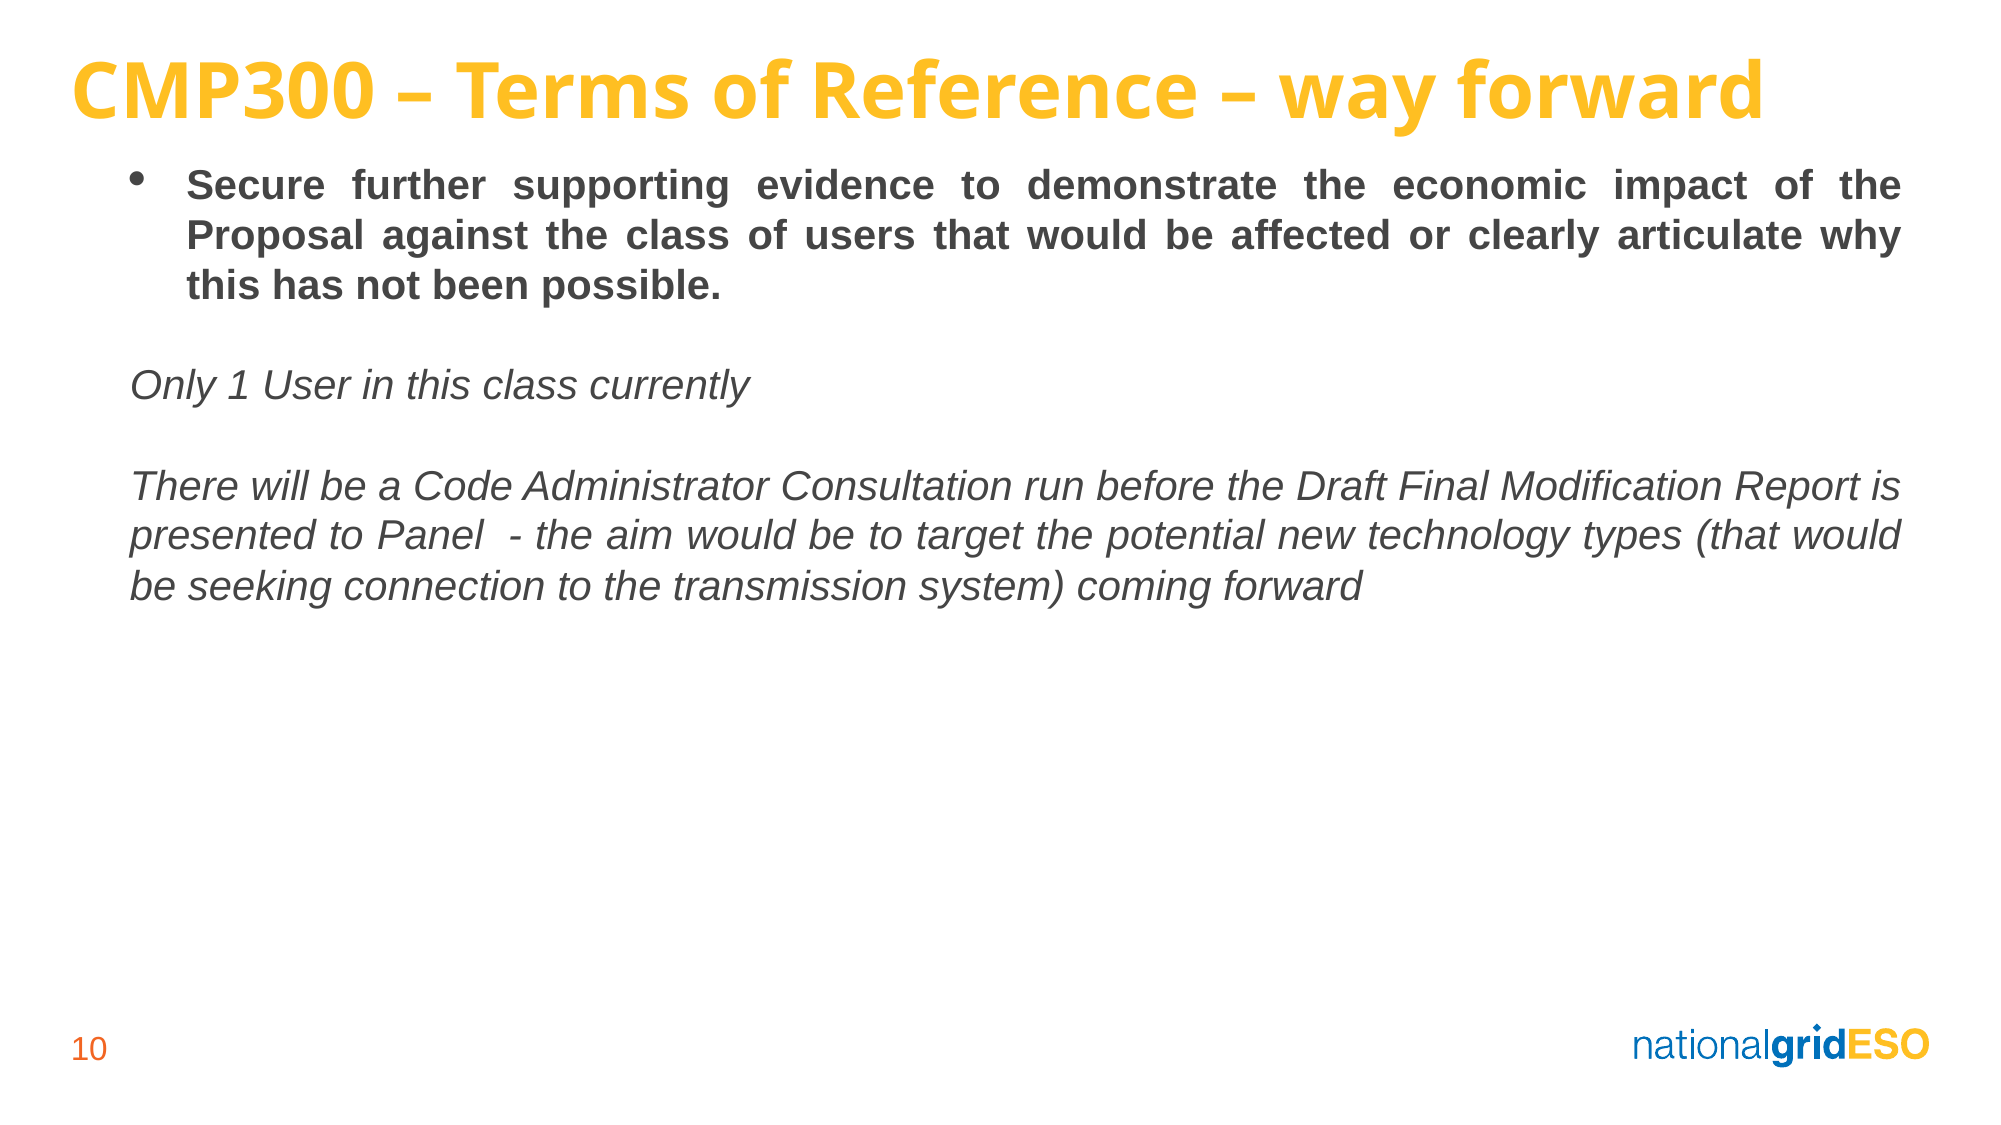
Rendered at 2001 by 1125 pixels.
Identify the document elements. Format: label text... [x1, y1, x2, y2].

title CMP300 – Terms of Reference – way forward [70, 58, 1961, 279]
text_box Secure further supporting evidence to demonstrate the economic impact of the Proposal against the class of users that would be affected or clearly articulate why this has not been possible. Only 1 User in this class currently There will be a Code Administrator Consultation run before the Draft Final Modification Report is presented to Panel - the aim would be to target the potential new technology types (that would be seeking connection to the transmission system) coming forward [115, 150, 1918, 816]
